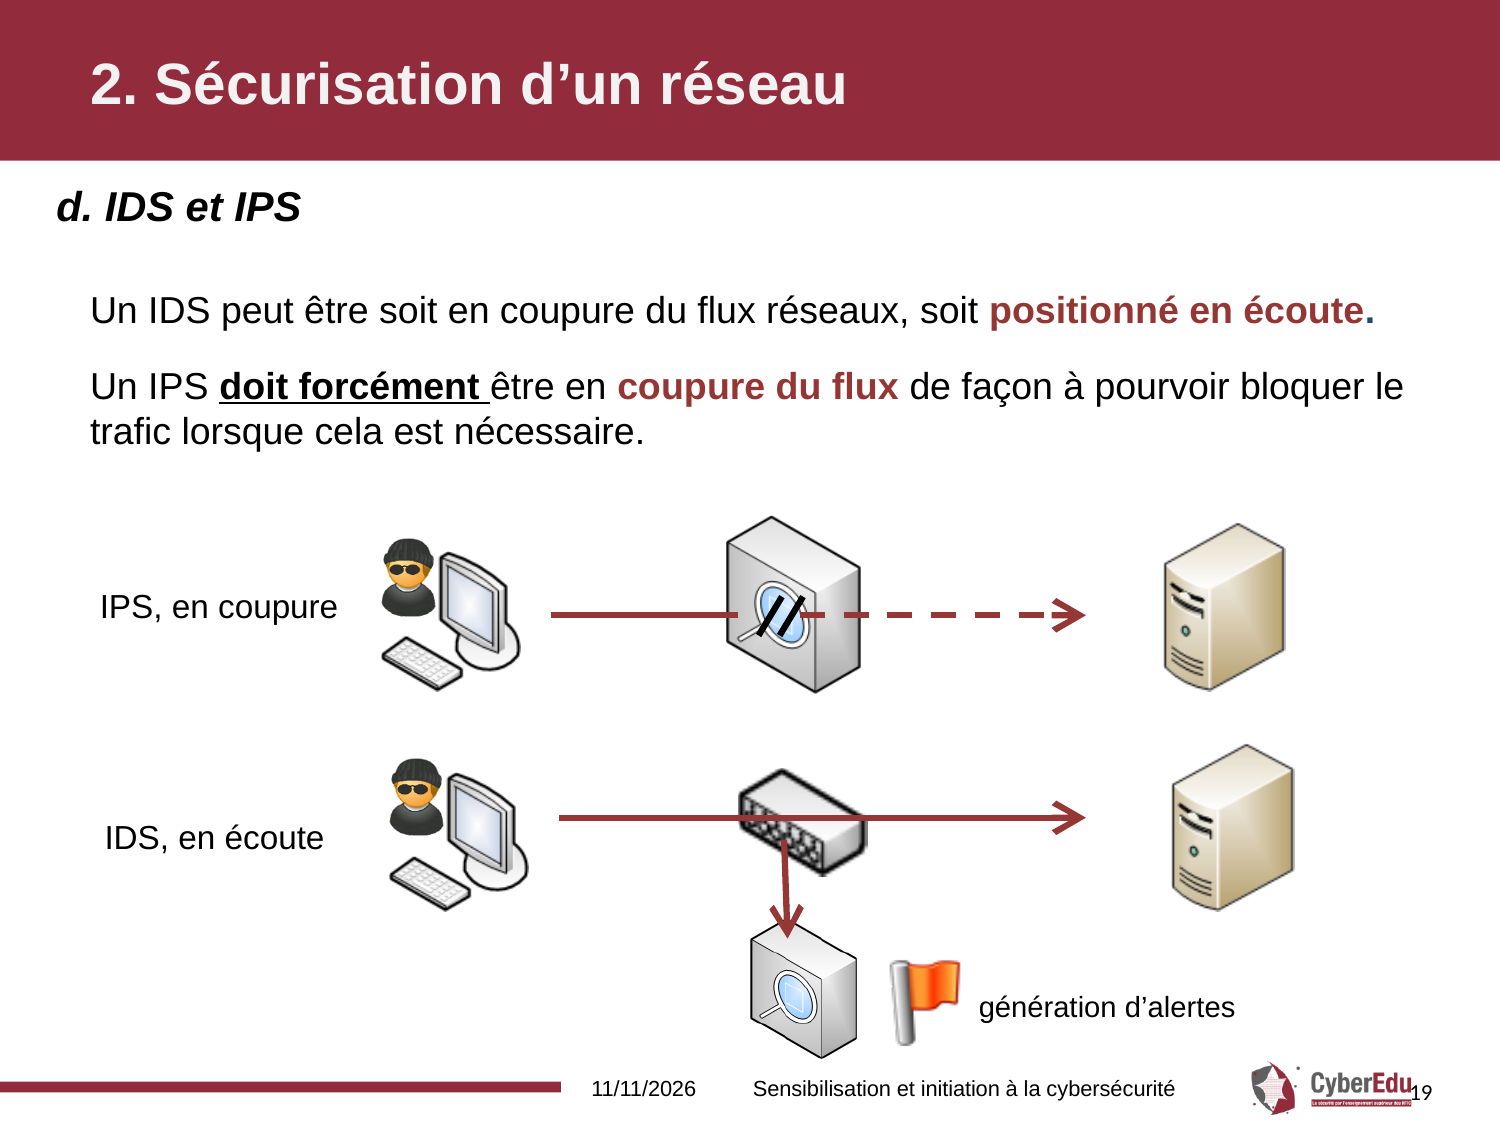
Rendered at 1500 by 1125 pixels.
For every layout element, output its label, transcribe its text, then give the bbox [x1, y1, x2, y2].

picture [1246, 1060, 1412, 1115]
footer Sensibilisation et initiation à la cybersécurité [738, 1066, 1236, 1118]
text_box IDS, en écoute [89, 808, 374, 864]
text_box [384, 742, 1313, 1059]
title 2. Sécurisation d’un réseau [75, 1, 1425, 161]
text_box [376, 514, 1287, 694]
text_box d. IDS et IPS [41, 172, 1471, 268]
list Un IDS peut être soit en coupure du flux réseaux, soit positionné en écoute. Un IPS doit forcément être en coupure du flux de façon à pourvoir bloquer le trafic lorsque cela est nécessaire. [75, 278, 1425, 1035]
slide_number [561, 1066, 727, 1118]
text_box IPS, en coupure [85, 577, 370, 633]
